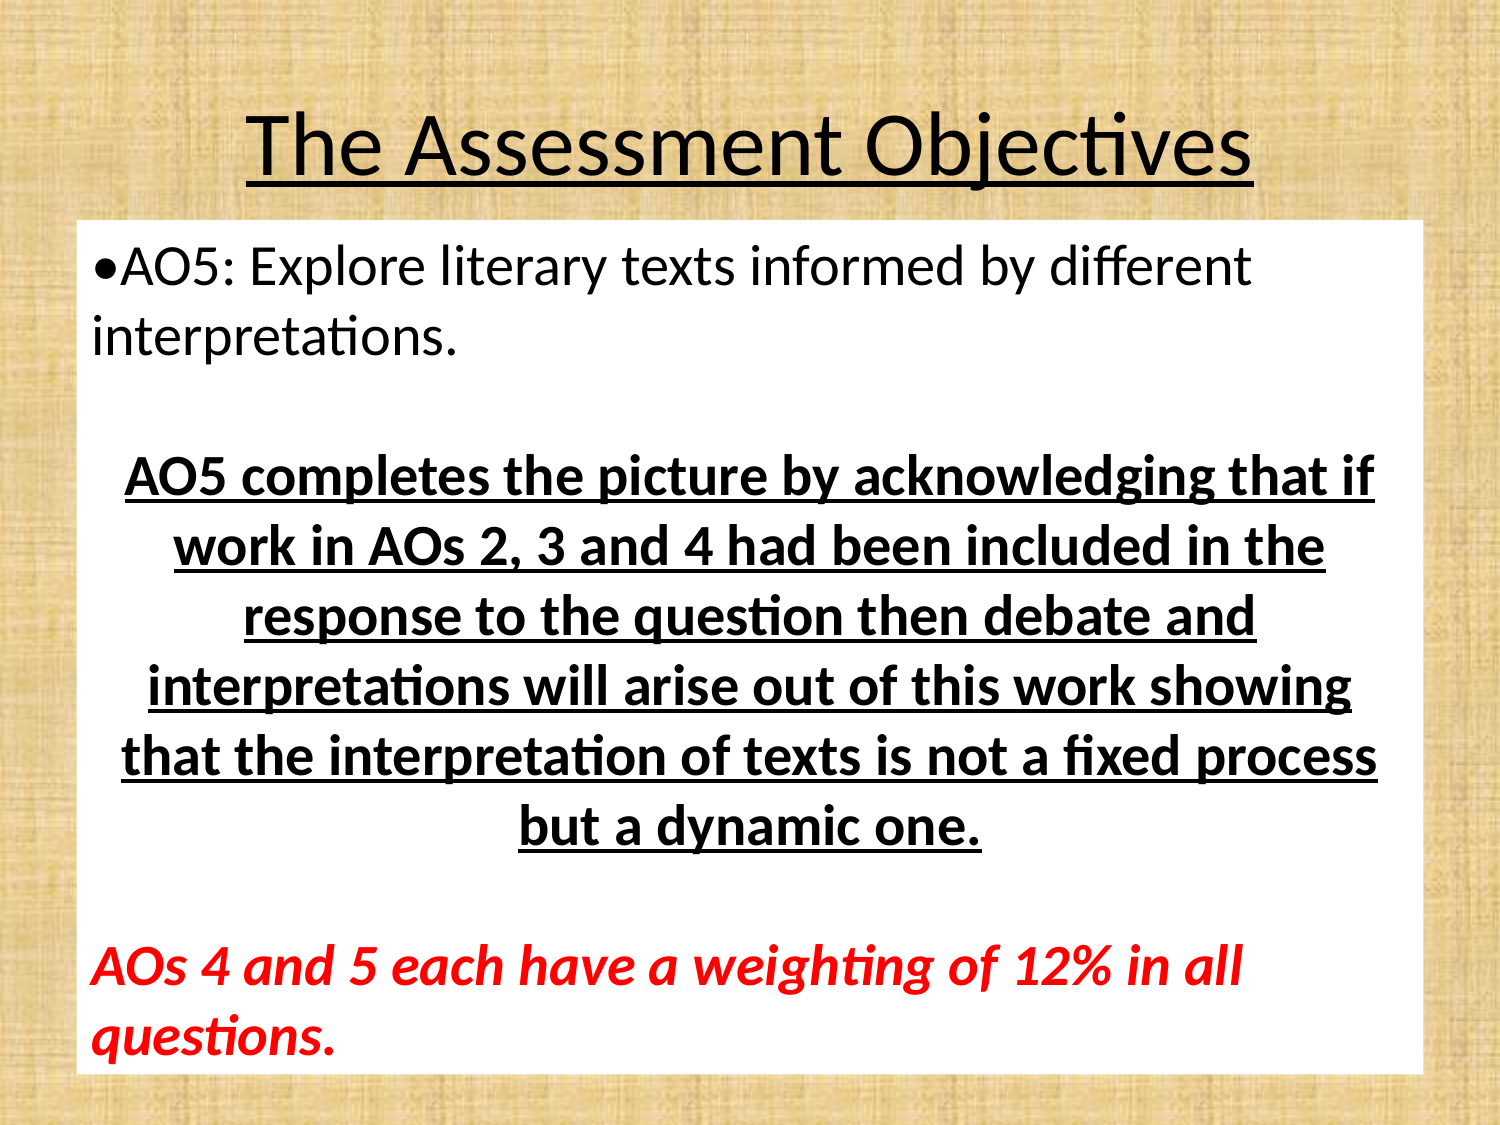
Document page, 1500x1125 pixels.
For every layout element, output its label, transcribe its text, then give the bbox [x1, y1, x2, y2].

picture [0, 0, 1500, 1125]
text_box •AO5: Explore literary texts informed by different interpretations. AO5 completes the picture by acknowledging that if work in AOs 2, 3 and 4 had been included in the response to the question then debate and interpretations will arise out of this work showing that the interpretation of texts is not a fixed process but a dynamic one. AOs 4 and 5 each have a weighting of 12% in all questions. [76, 219, 1424, 1075]
title The Assessment Objectives [75, 45, 1425, 233]
